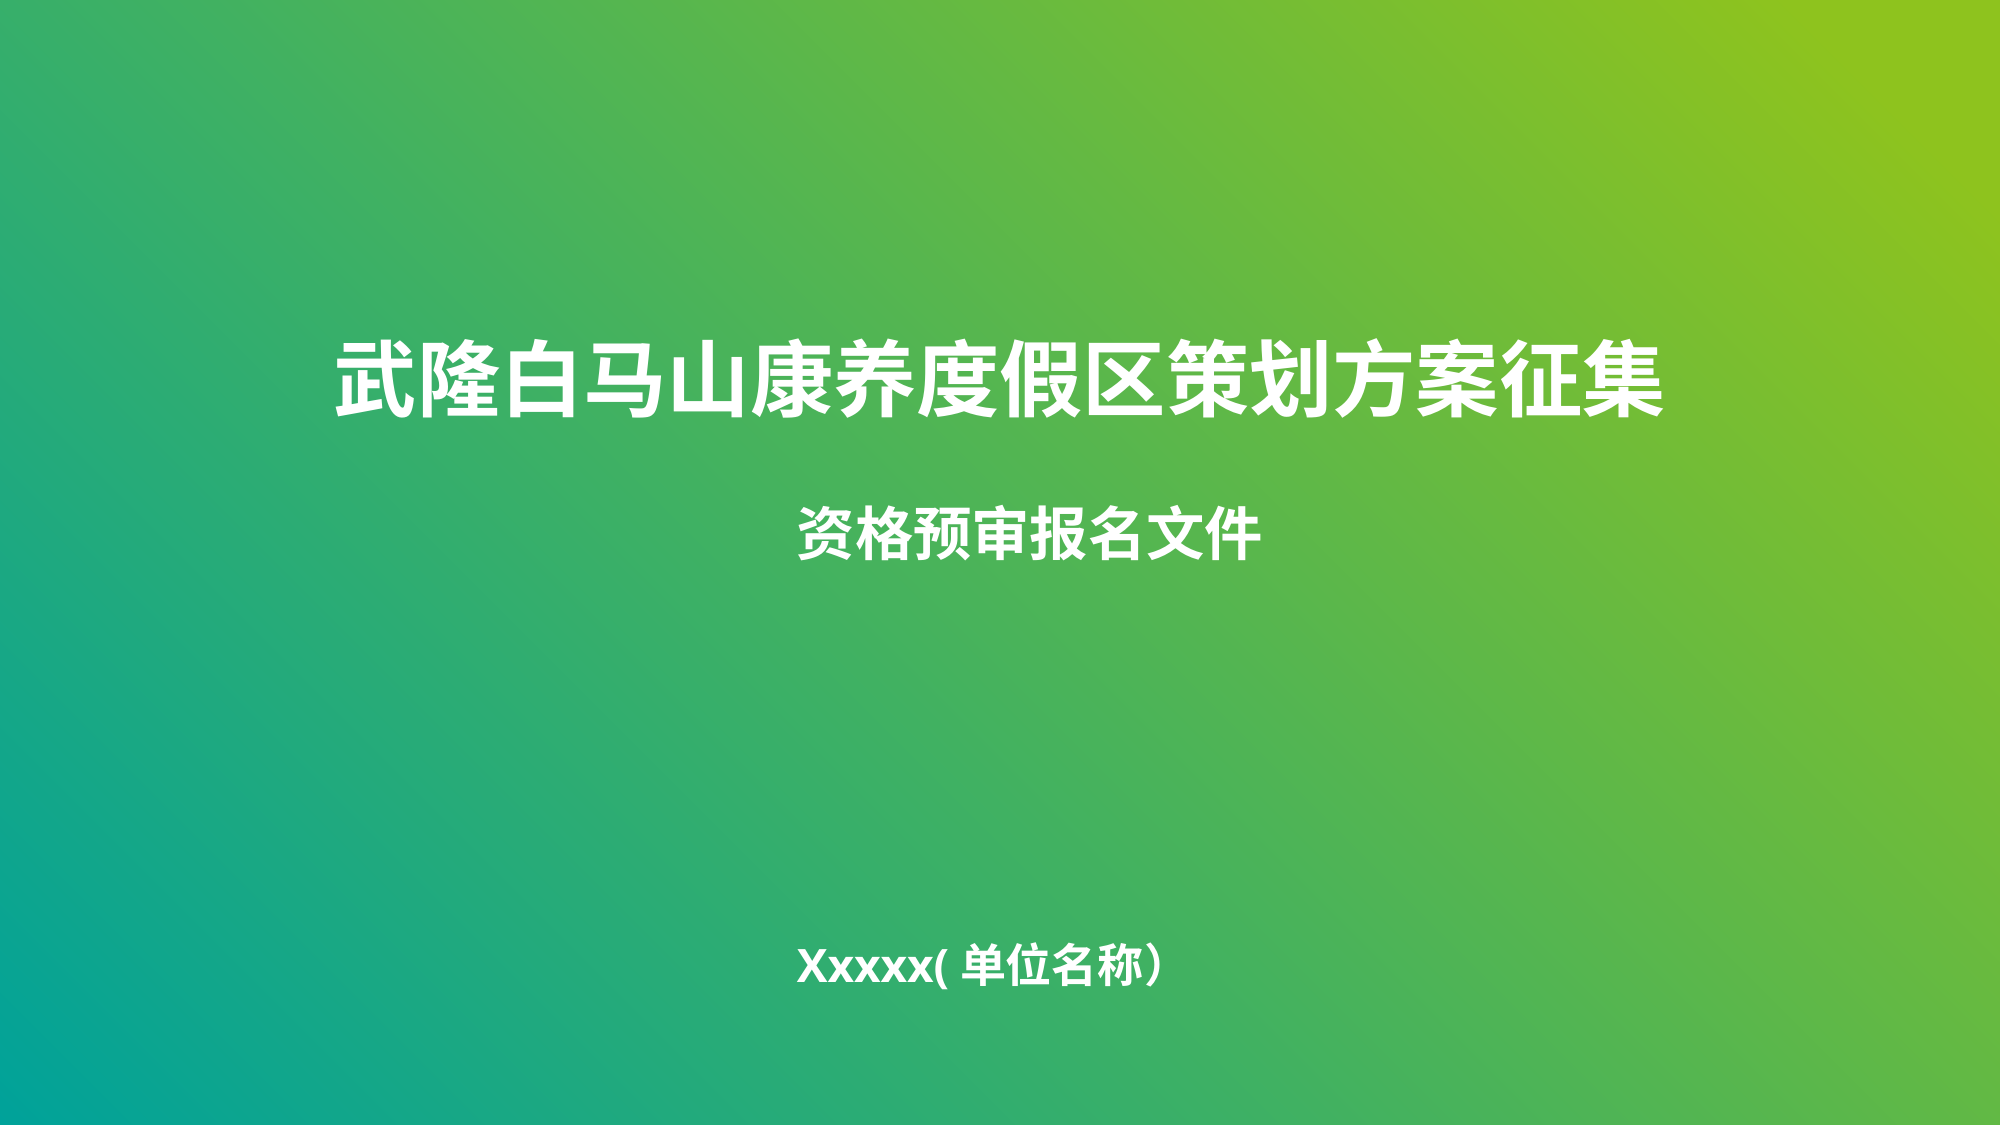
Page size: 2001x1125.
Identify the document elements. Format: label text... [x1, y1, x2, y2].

text_box [0, 0, 2000, 320]
text_box 资格预审报名文件 [782, 489, 1303, 575]
text_box Xxxxx(单位名称） [782, 928, 1303, 999]
text_box [0, 435, 2000, 1125]
text_box 武隆白马山康养度假区策划方案征集 [0, 320, 2000, 435]
